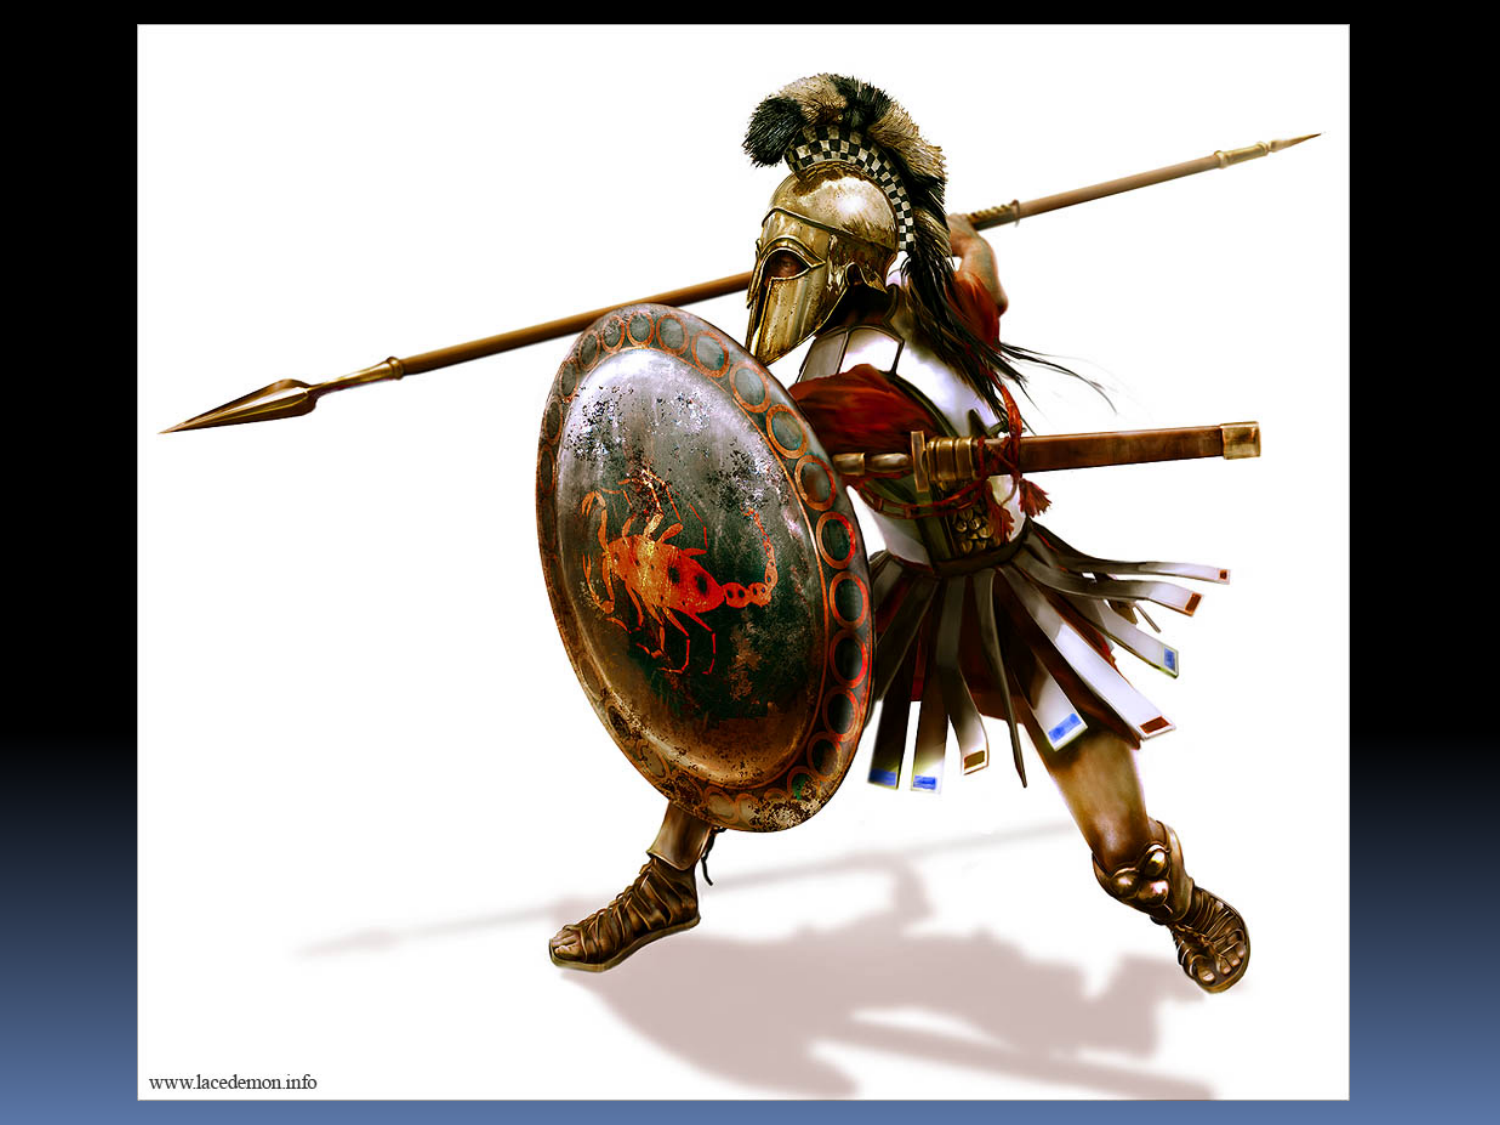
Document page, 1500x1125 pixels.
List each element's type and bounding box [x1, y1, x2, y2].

picture [136, 24, 1351, 1101]
